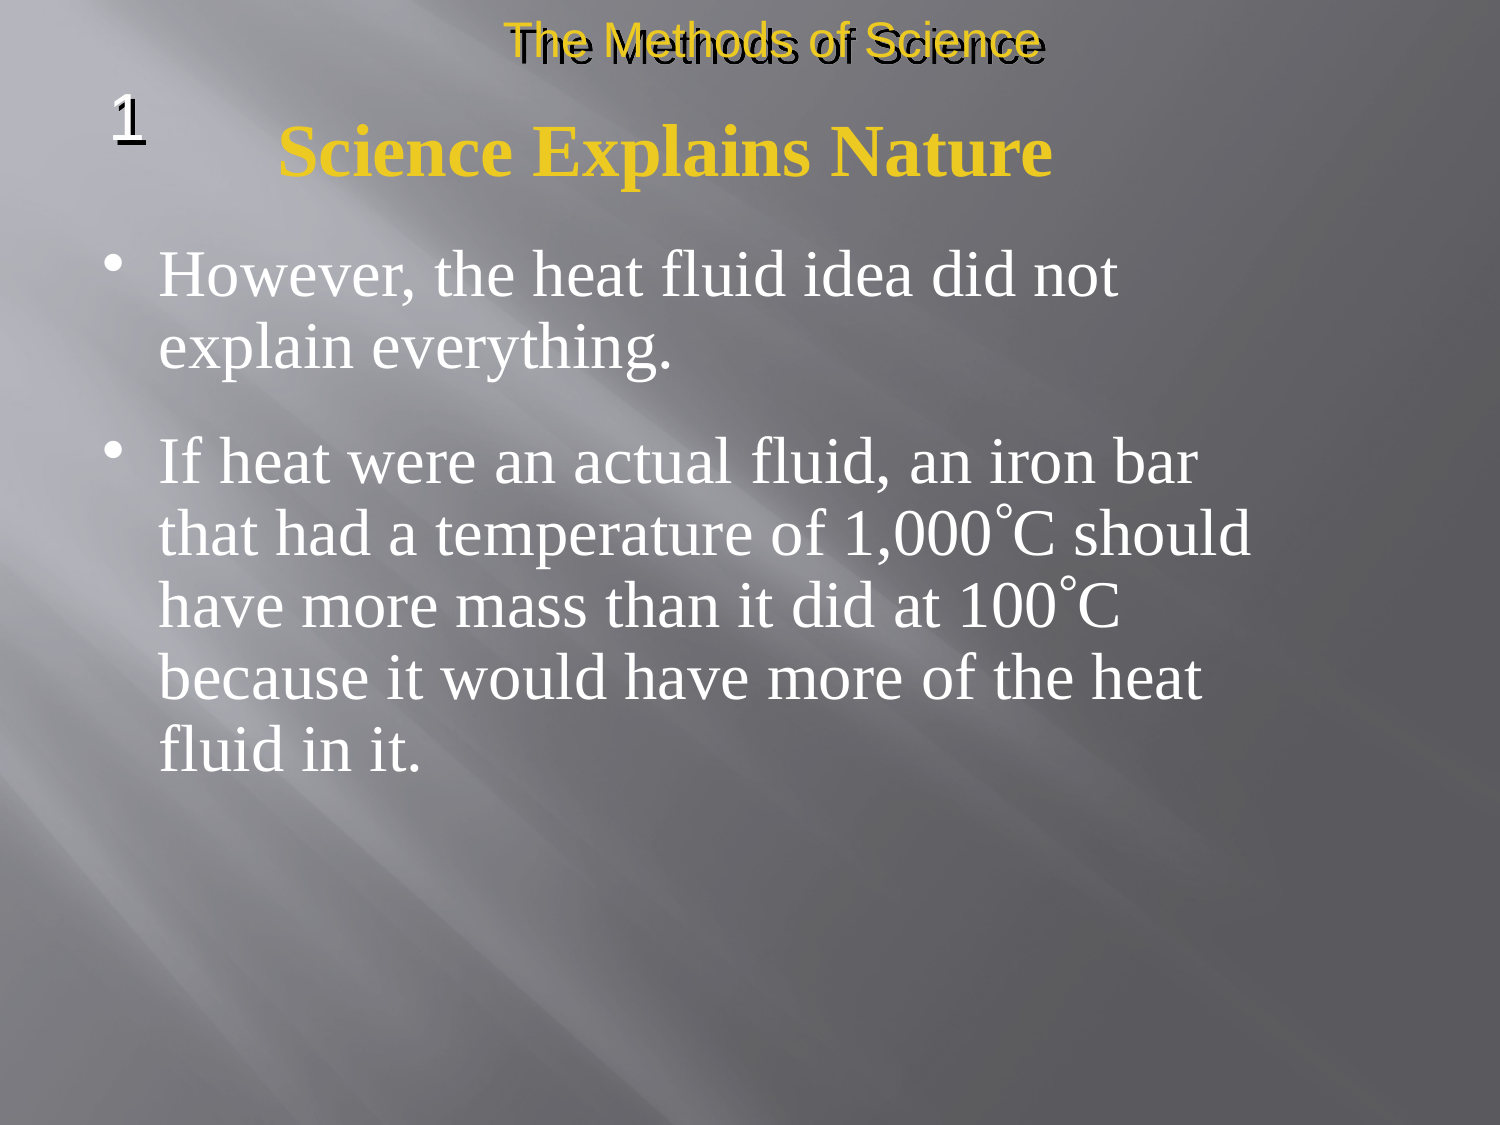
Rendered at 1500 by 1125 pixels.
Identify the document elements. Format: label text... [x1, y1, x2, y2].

text_box 1 [93, 66, 161, 162]
text_box The Methods of Science [487, 0, 1057, 75]
text_box Science Explains Nature [262, 103, 1089, 200]
text_box If heat were an actual fluid, an iron bar that had a temperature of 1,000C should have more mass than it did at 100C because it would have more of the heat fluid in it. [87, 418, 1325, 794]
text_box However, the heat fluid idea did not explain everything. [87, 231, 1313, 390]
